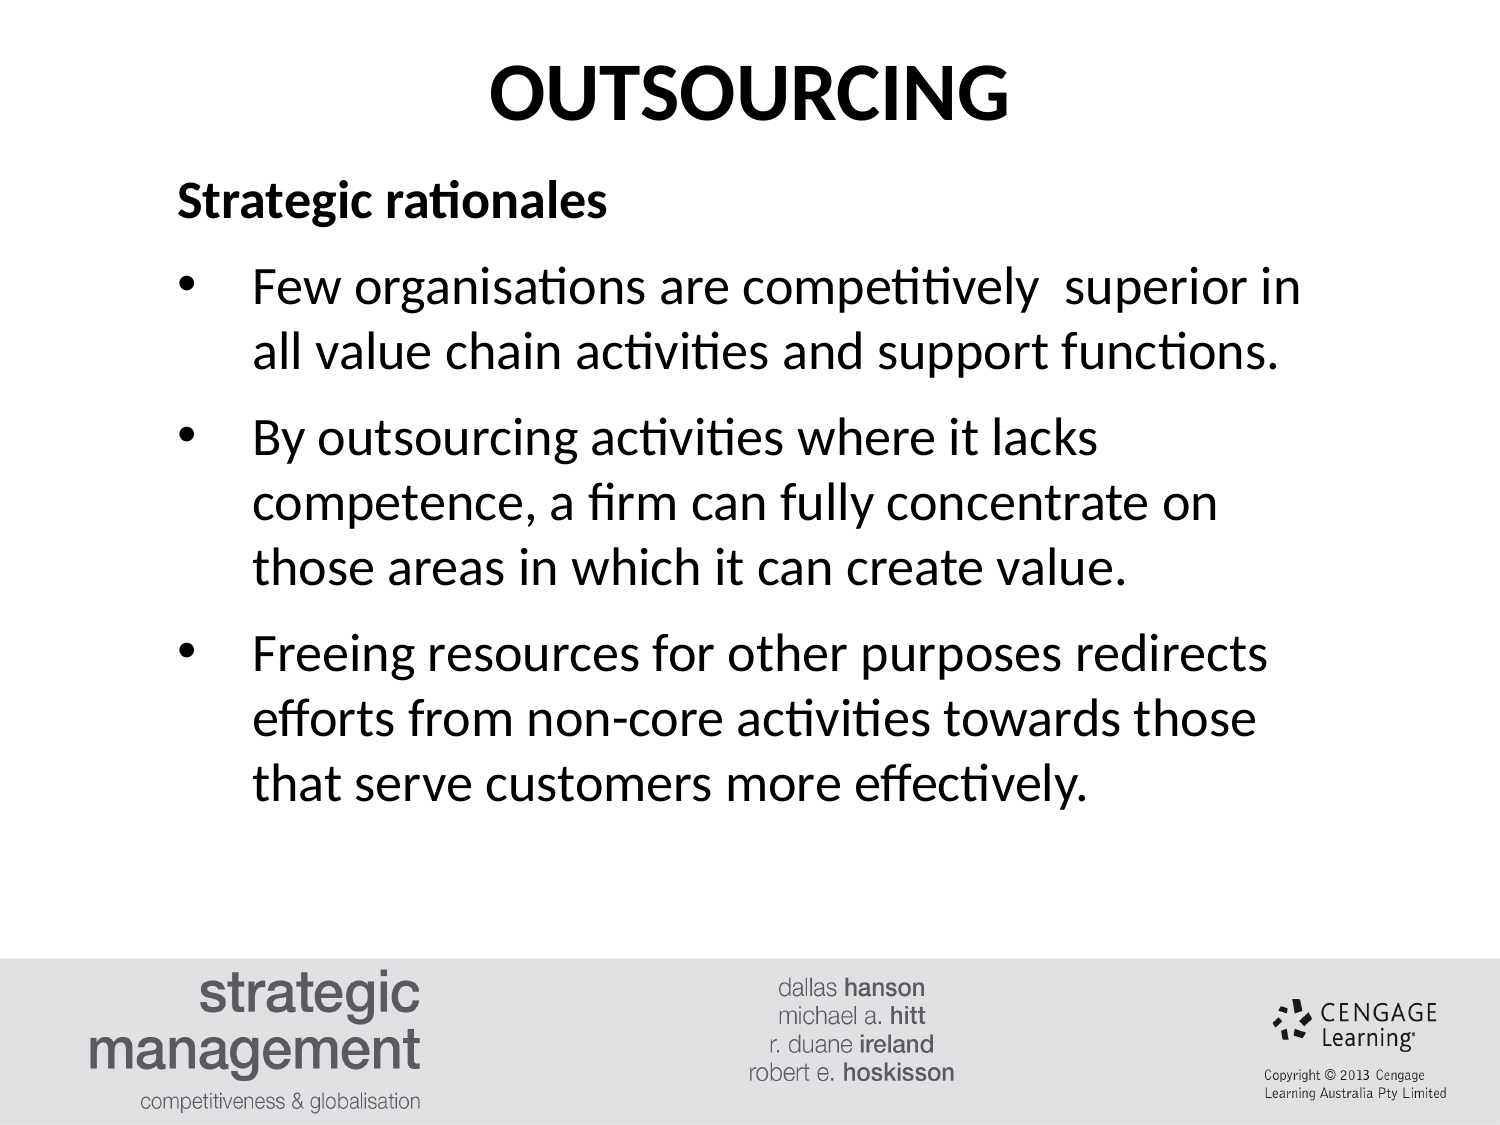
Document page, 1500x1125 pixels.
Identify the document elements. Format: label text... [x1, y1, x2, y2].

text_box OUTSOURCING [168, 29, 1332, 144]
picture [0, 0, 1500, 1125]
text_box Strategic rationales Few organisations are competitively superior in all value chain activities and support functions. By outsourcing activities where it lacks competence, a firm can fully concentrate on those areas in which it can create value. Freeing resources for other purposes redirects efforts from non-core activities towards those that serve customers more effectively. [162, 157, 1338, 906]
